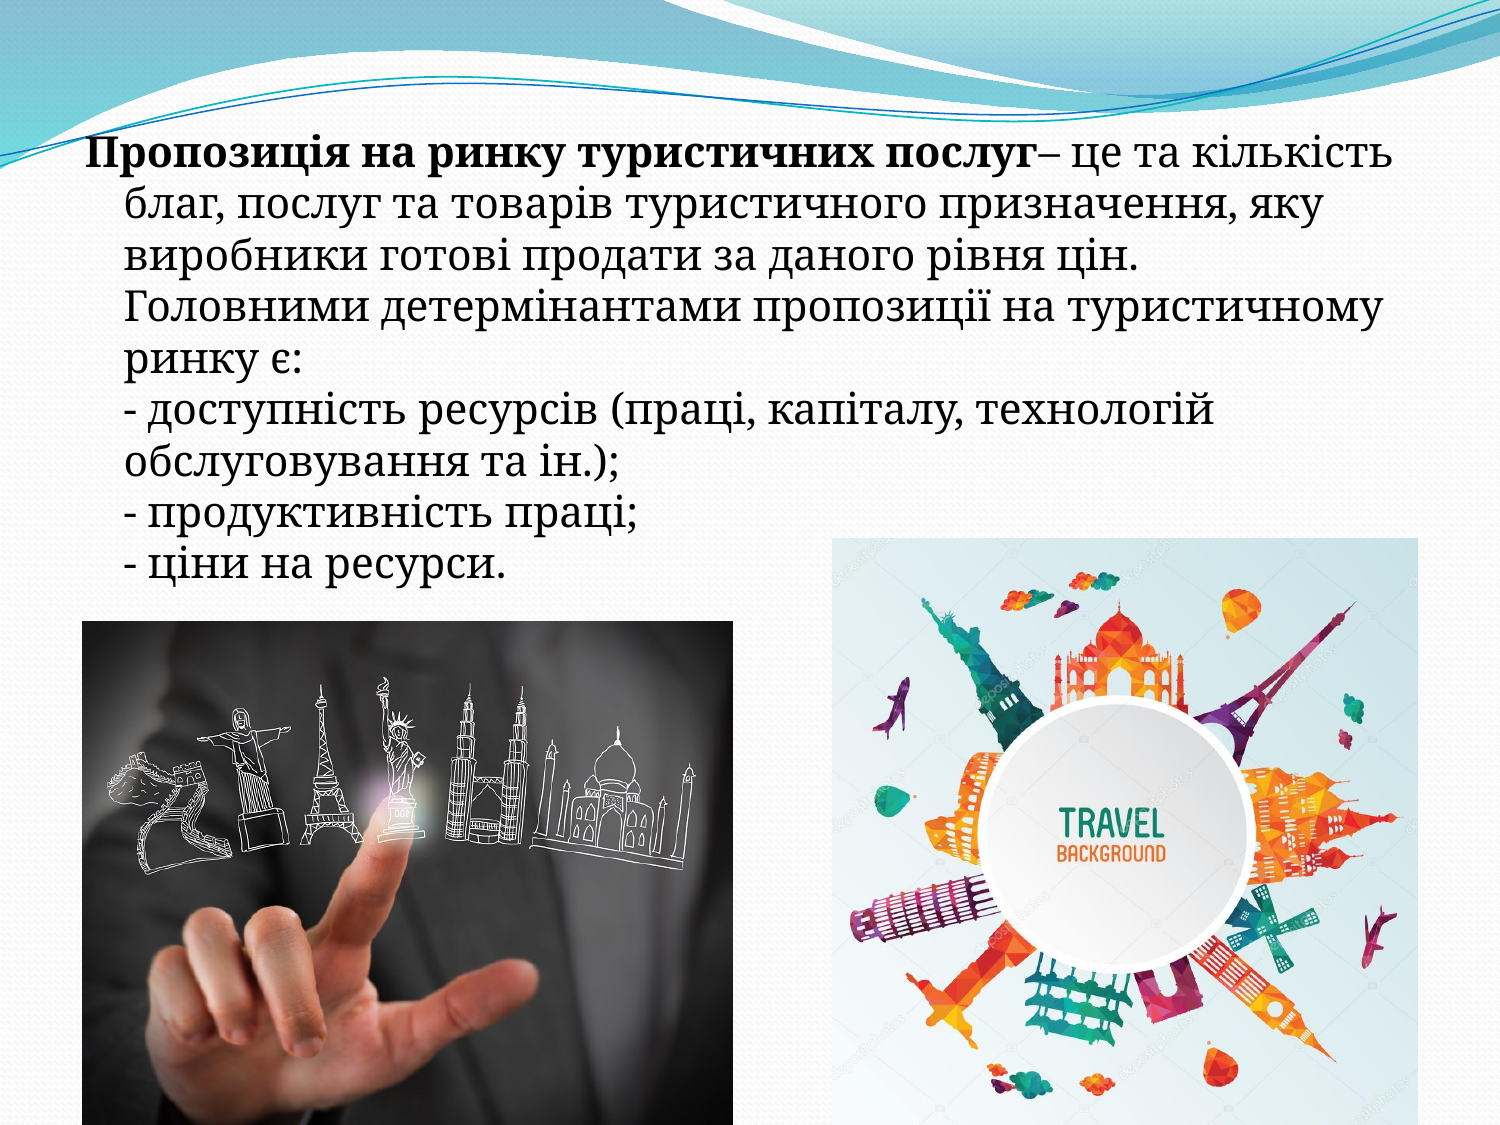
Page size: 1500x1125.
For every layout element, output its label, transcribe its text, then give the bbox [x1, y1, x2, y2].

picture [831, 538, 1419, 1125]
picture [81, 620, 733, 1125]
list Пропозиція на ринку туристичних послуг– це та кількість благ, послуг та товарів туристичного призначення, яку виробники готові продати за даного рівня цін. Головними детермінантами пропозиції на туристичному ринку є: - доступність ресурсів (праці, капіталу, технологій обслуговування та ін.); - продуктивність праці; - ціни на ресурси. [70, 117, 1421, 704]
